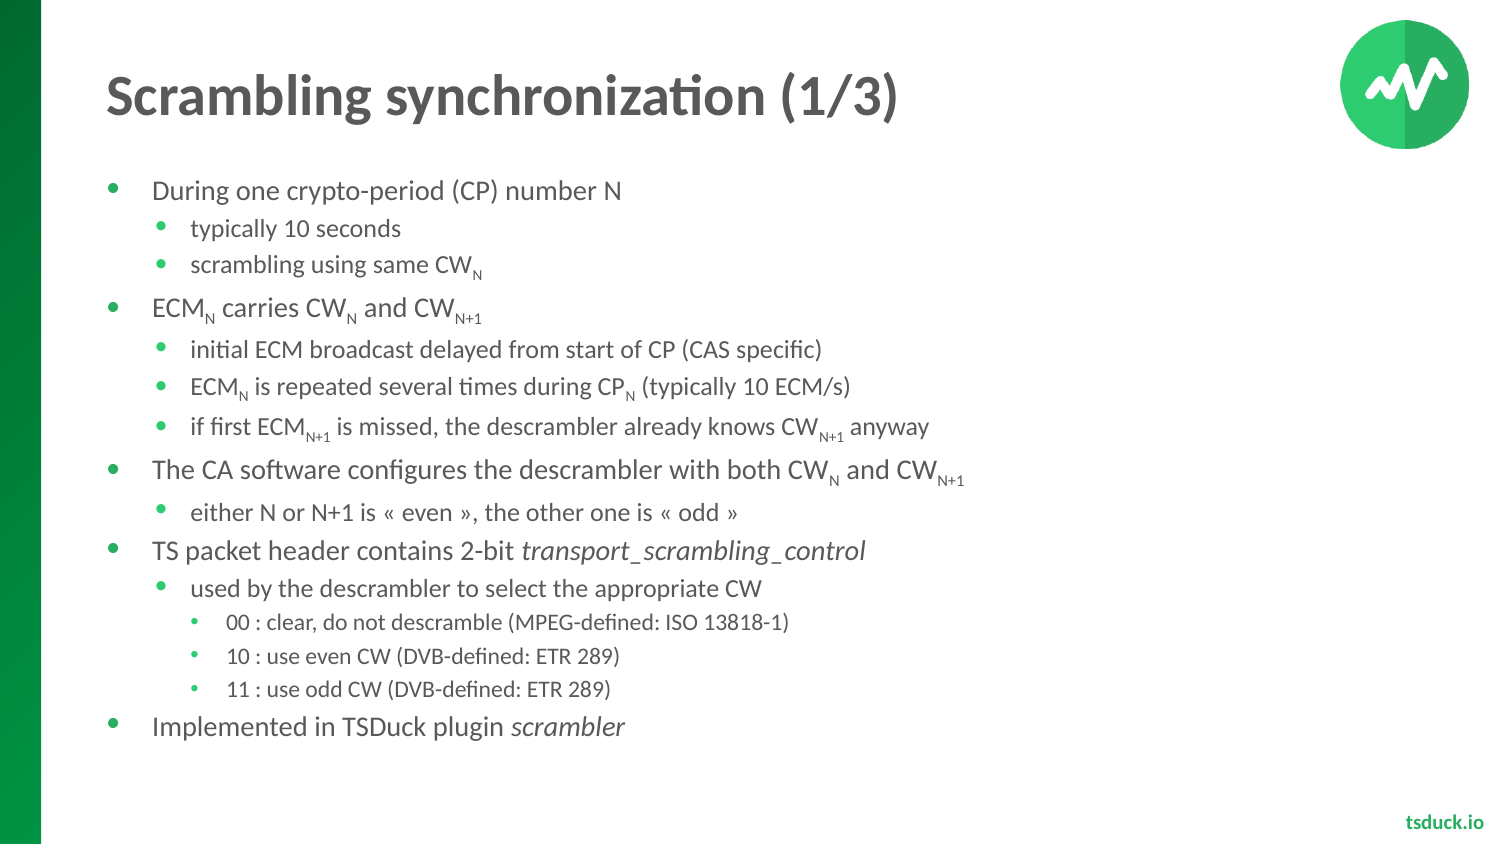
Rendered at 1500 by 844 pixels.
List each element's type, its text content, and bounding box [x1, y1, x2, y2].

picture [1340, 20, 1469, 149]
title Scrambling synchronization (1/3) [91, 38, 1333, 146]
list During one crypto-period (CP) number N typically 10 seconds scrambling using same CWN ECMN carries CWN and CWN+1 initial ECM broadcast delayed from start of CP (CAS specific) ECMN is repeated several times during CPN (typically 10 ECM/s) if first ECMN+1 is missed, the descrambler already knows CWN+1 anyway The CA software configures the descrambler with both CWN and CWN+1 either N or N+1 is « even », the other one is « odd » TS packet header contains 2-bit transport_scrambling_control used by the descrambler to select the appropriate CW 00 : clear, do not descramble (MPEG-defined: ISO 13818-1) 10 : use even CW (DVB-defined: ETR 289) 11 : use odd CW (DVB-defined: ETR 289) Implemented in TSDuck plugin scrambler [91, 164, 1454, 759]
